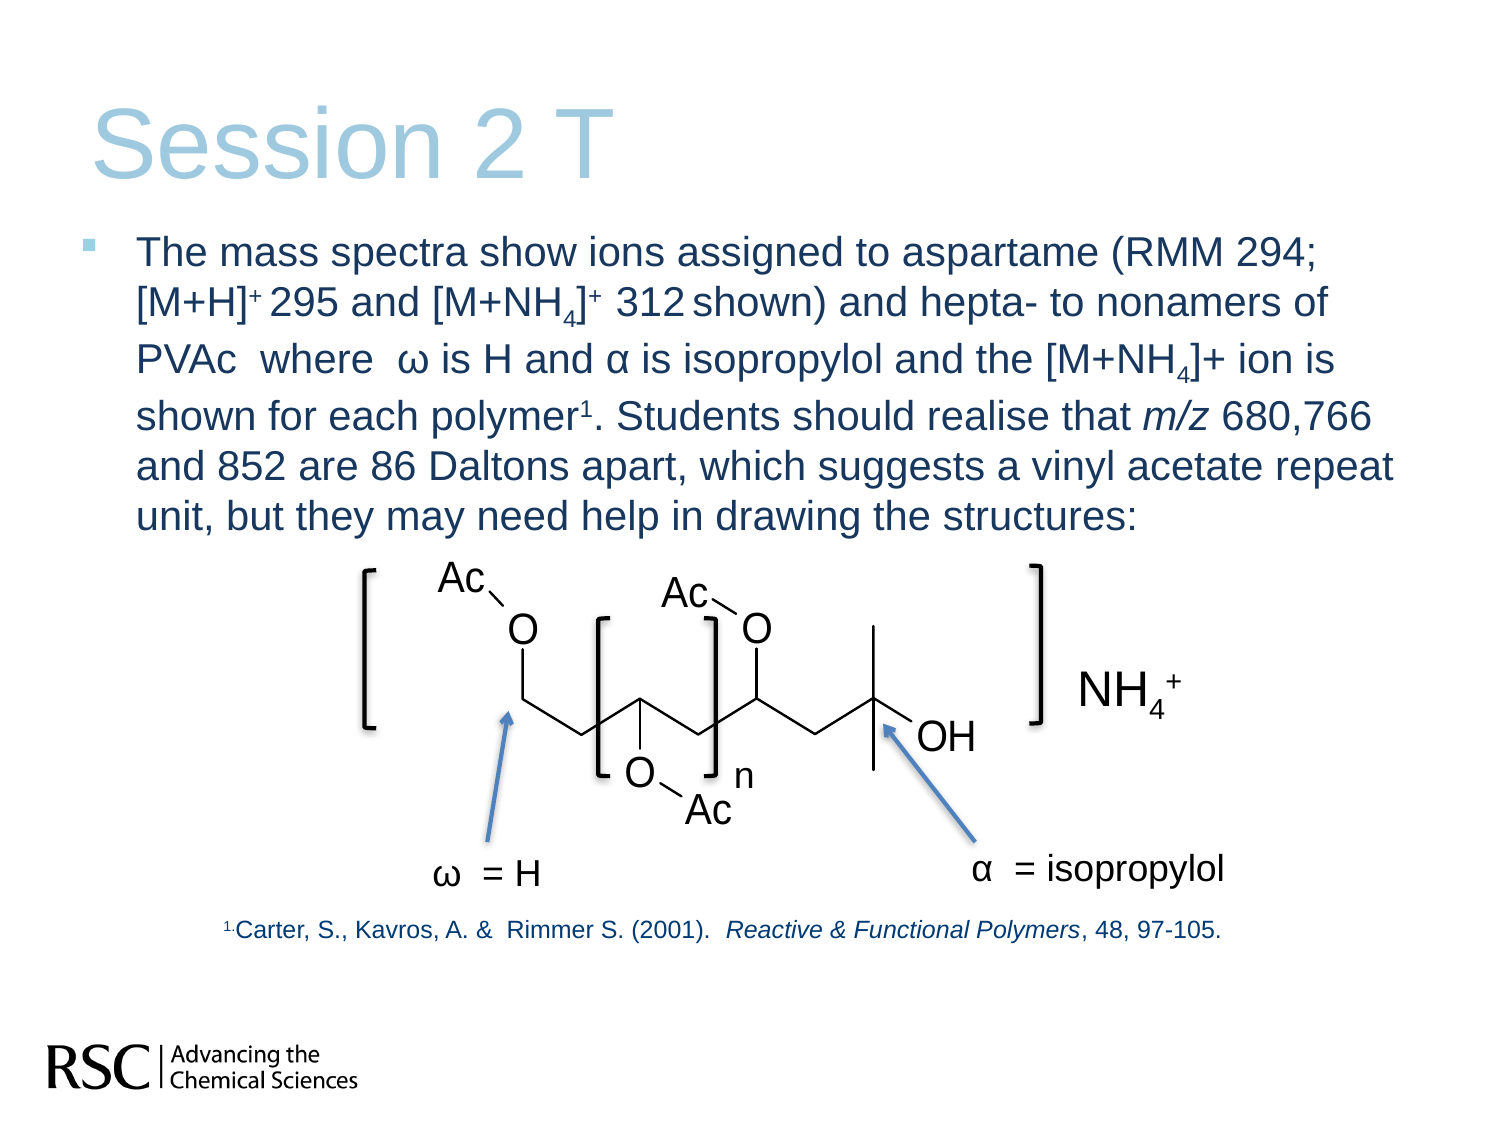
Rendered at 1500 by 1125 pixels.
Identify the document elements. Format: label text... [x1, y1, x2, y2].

list The mass spectra show ions assigned to aspartame (RMM 294; [M+H]+ 295 and [M+NH4]+ 312 shown) and hepta- to nonamers of PVAc where ω is H and α is isopropylol and the [M+NH4]+ ion is shown for each polymer1. Students should realise that m/z 680,766 and 852 are 86 Daltons apart, which suggests a vinyl acetate repeat unit, but they may need help in drawing the structures: [64, 217, 1448, 1028]
text_box α = isopropylol [956, 836, 1241, 897]
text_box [882, 723, 976, 843]
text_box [364, 552, 1200, 843]
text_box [487, 710, 509, 843]
text_box 1.Carter, S., Kavros, A. & Rimmer S. (2001). Reactive & Functional Polymers, 48, 97-105. [208, 906, 1280, 951]
text_box ω = H [417, 851, 557, 902]
title Session 2 T [75, 45, 1425, 233]
